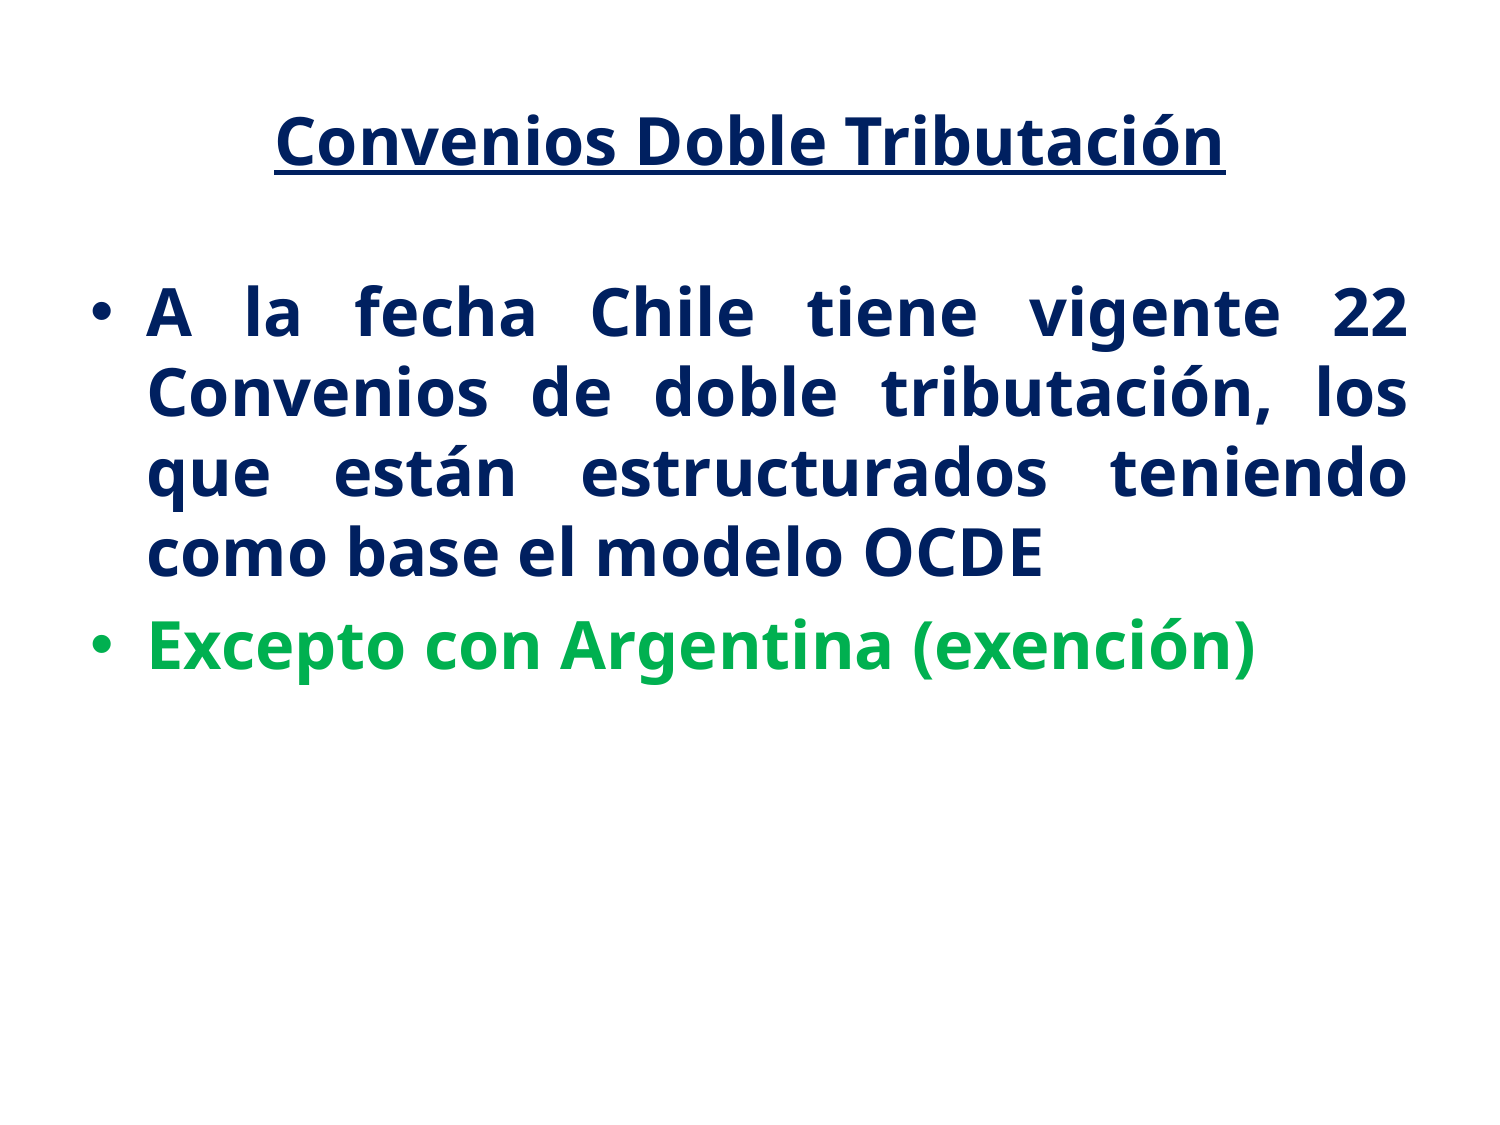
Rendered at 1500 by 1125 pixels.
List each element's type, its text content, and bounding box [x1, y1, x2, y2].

list A la fecha Chile tiene vigente 22 Convenios de doble tributación, los que están estructurados teniendo como base el modelo OCDE Excepto con Argentina (exención) [74, 262, 1426, 1006]
title Convenios Doble Tributación [74, 44, 1426, 233]
